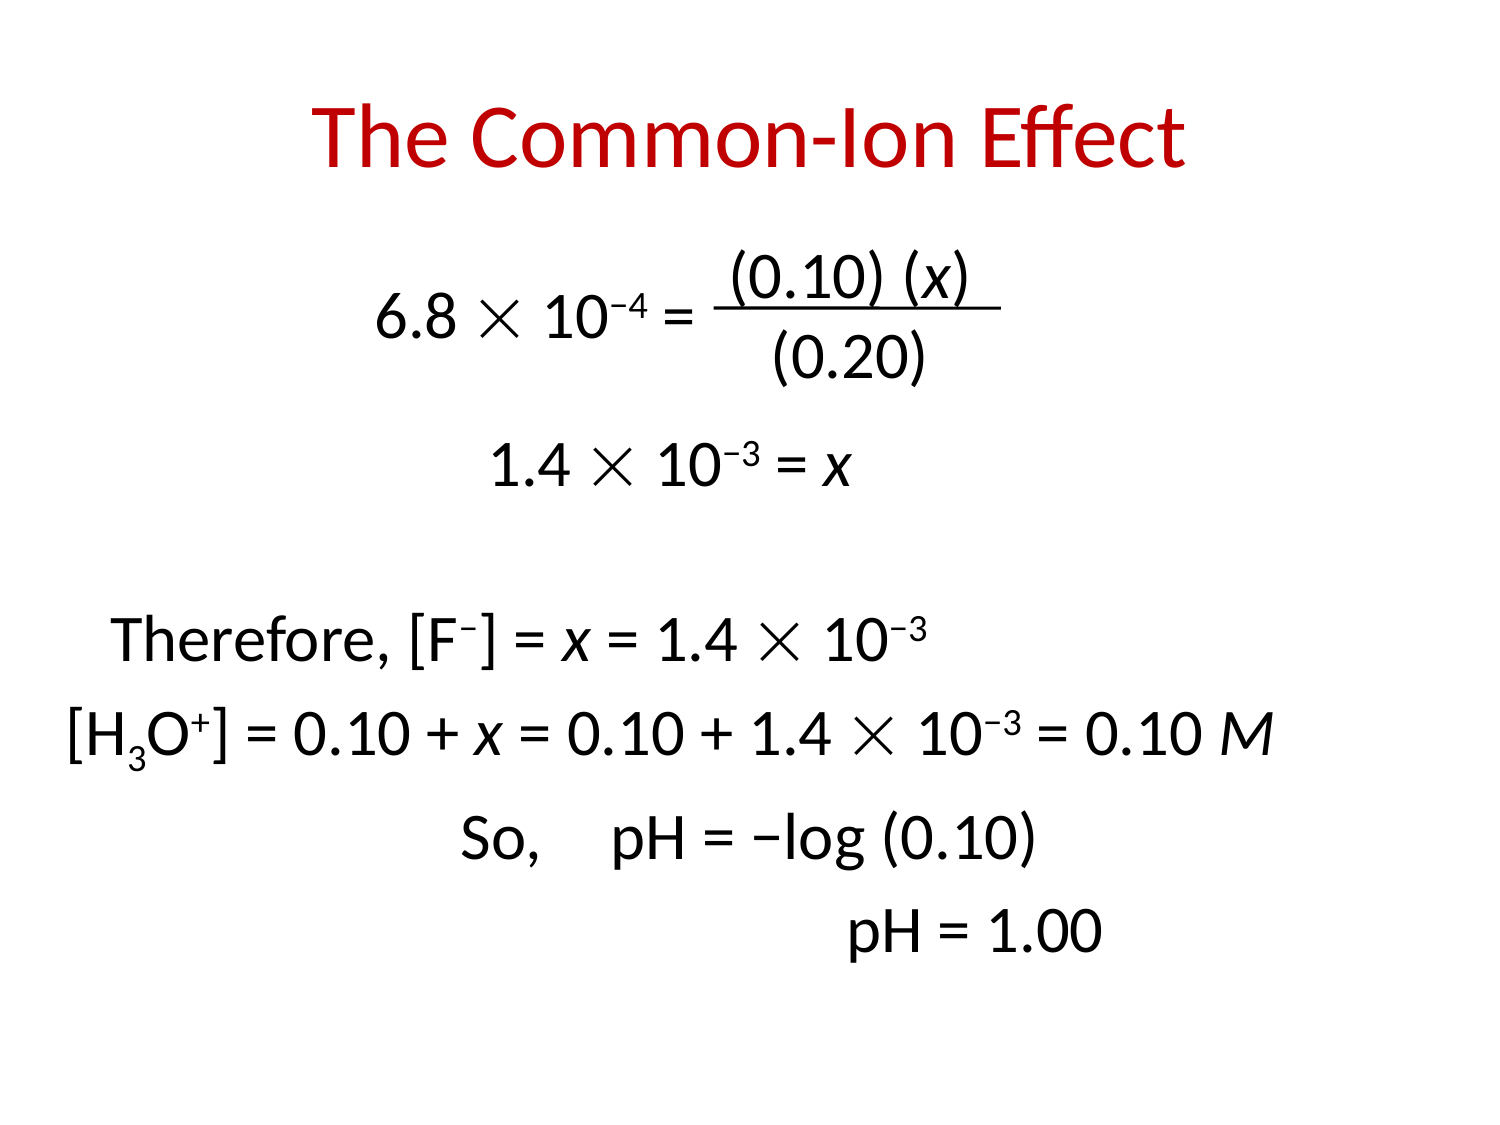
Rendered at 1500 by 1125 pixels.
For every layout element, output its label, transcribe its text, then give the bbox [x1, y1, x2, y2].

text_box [362, 224, 1002, 402]
text_box Therefore, [F−] = x = 1.4  10−3 [H3O+] = 0.10 + x = 0.10 + 1.4  10−3 = 0.10 M So, pH = −log (0.10) pH = 1.00 [50, 587, 1450, 1025]
text_box The Common-Ion Effect [0, 37, 1500, 225]
text_box 1.4  10−3 = x [472, 412, 868, 508]
